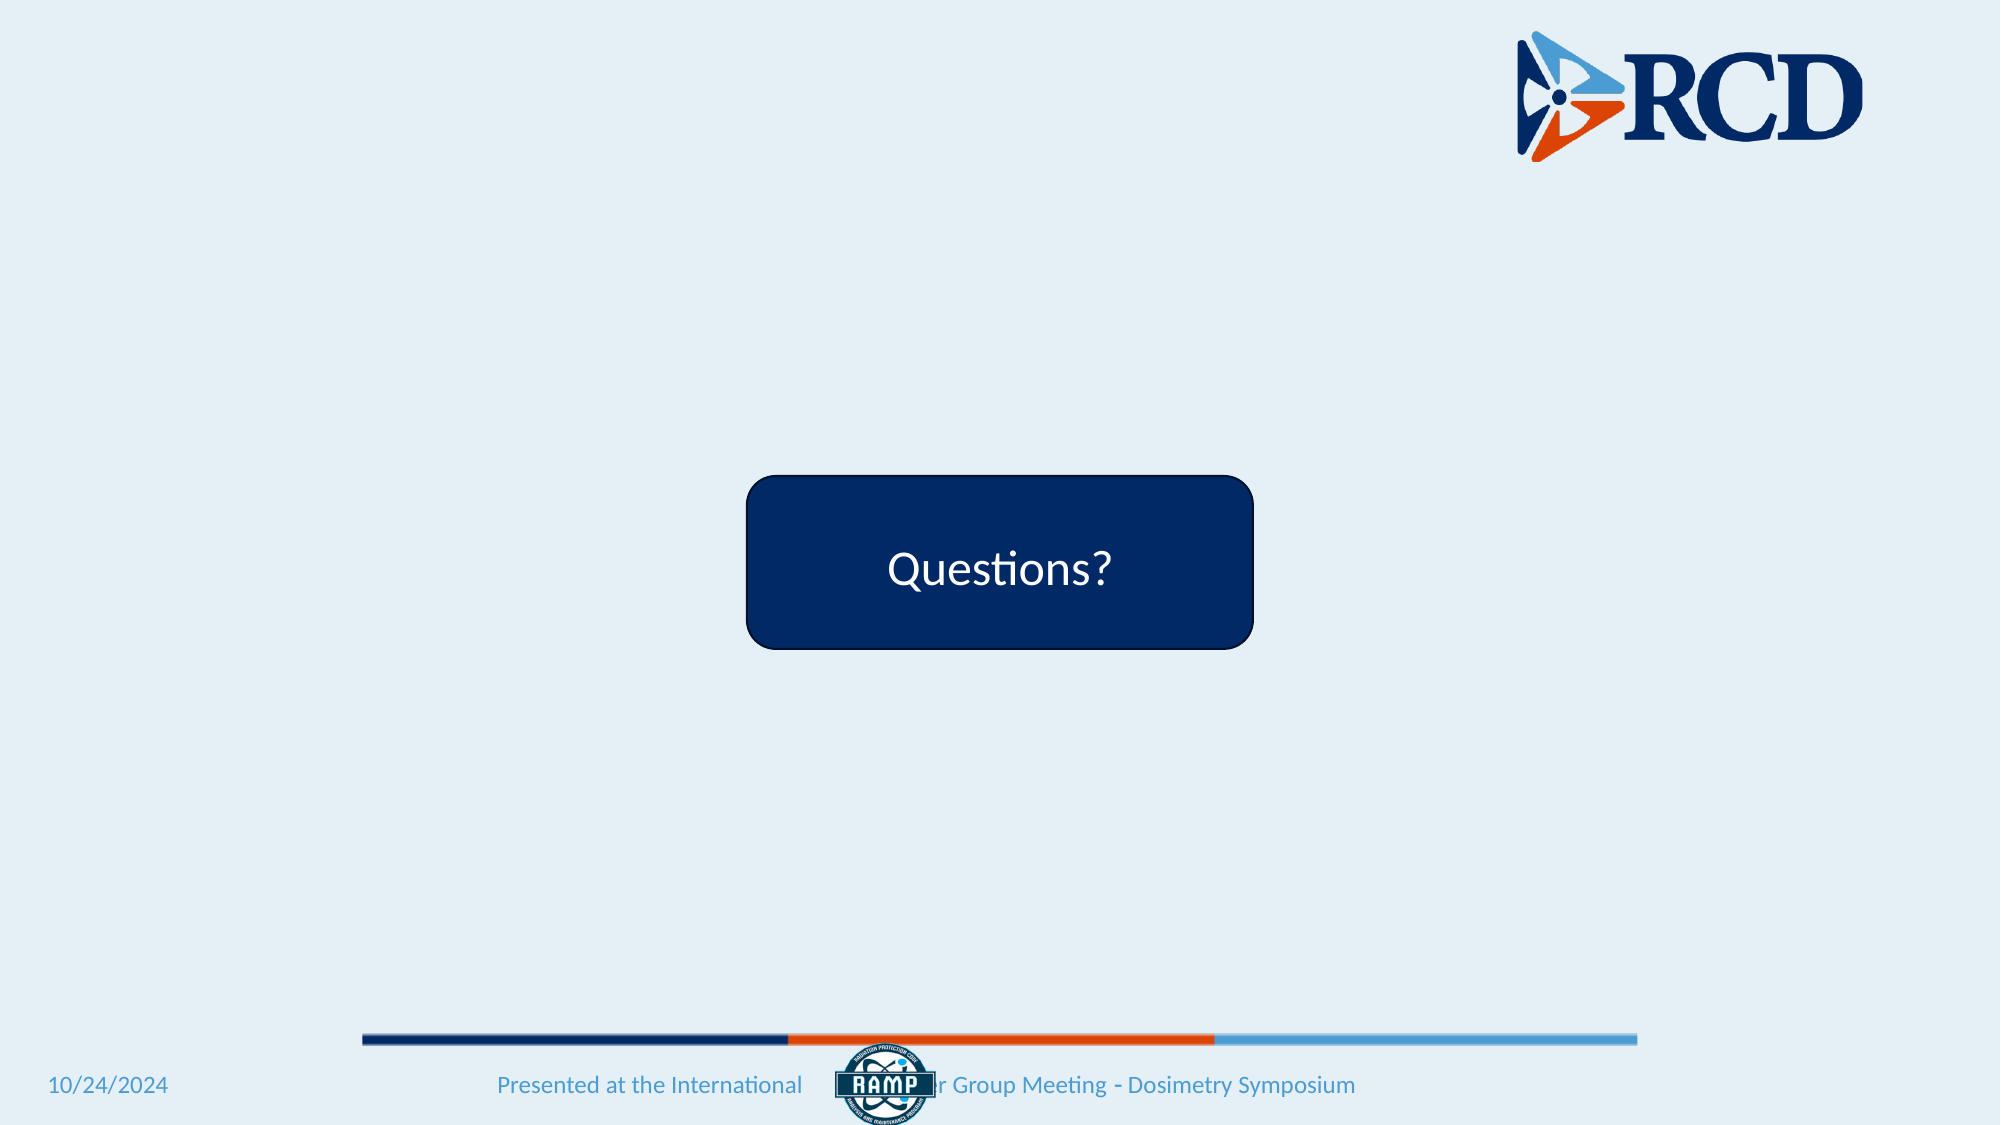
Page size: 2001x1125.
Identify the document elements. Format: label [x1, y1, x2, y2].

picture [875, 1117, 905, 1125]
picture [907, 1099, 922, 1116]
text_box [746, 475, 1253, 649]
picture [864, 1116, 872, 1121]
picture [835, 1035, 936, 1125]
